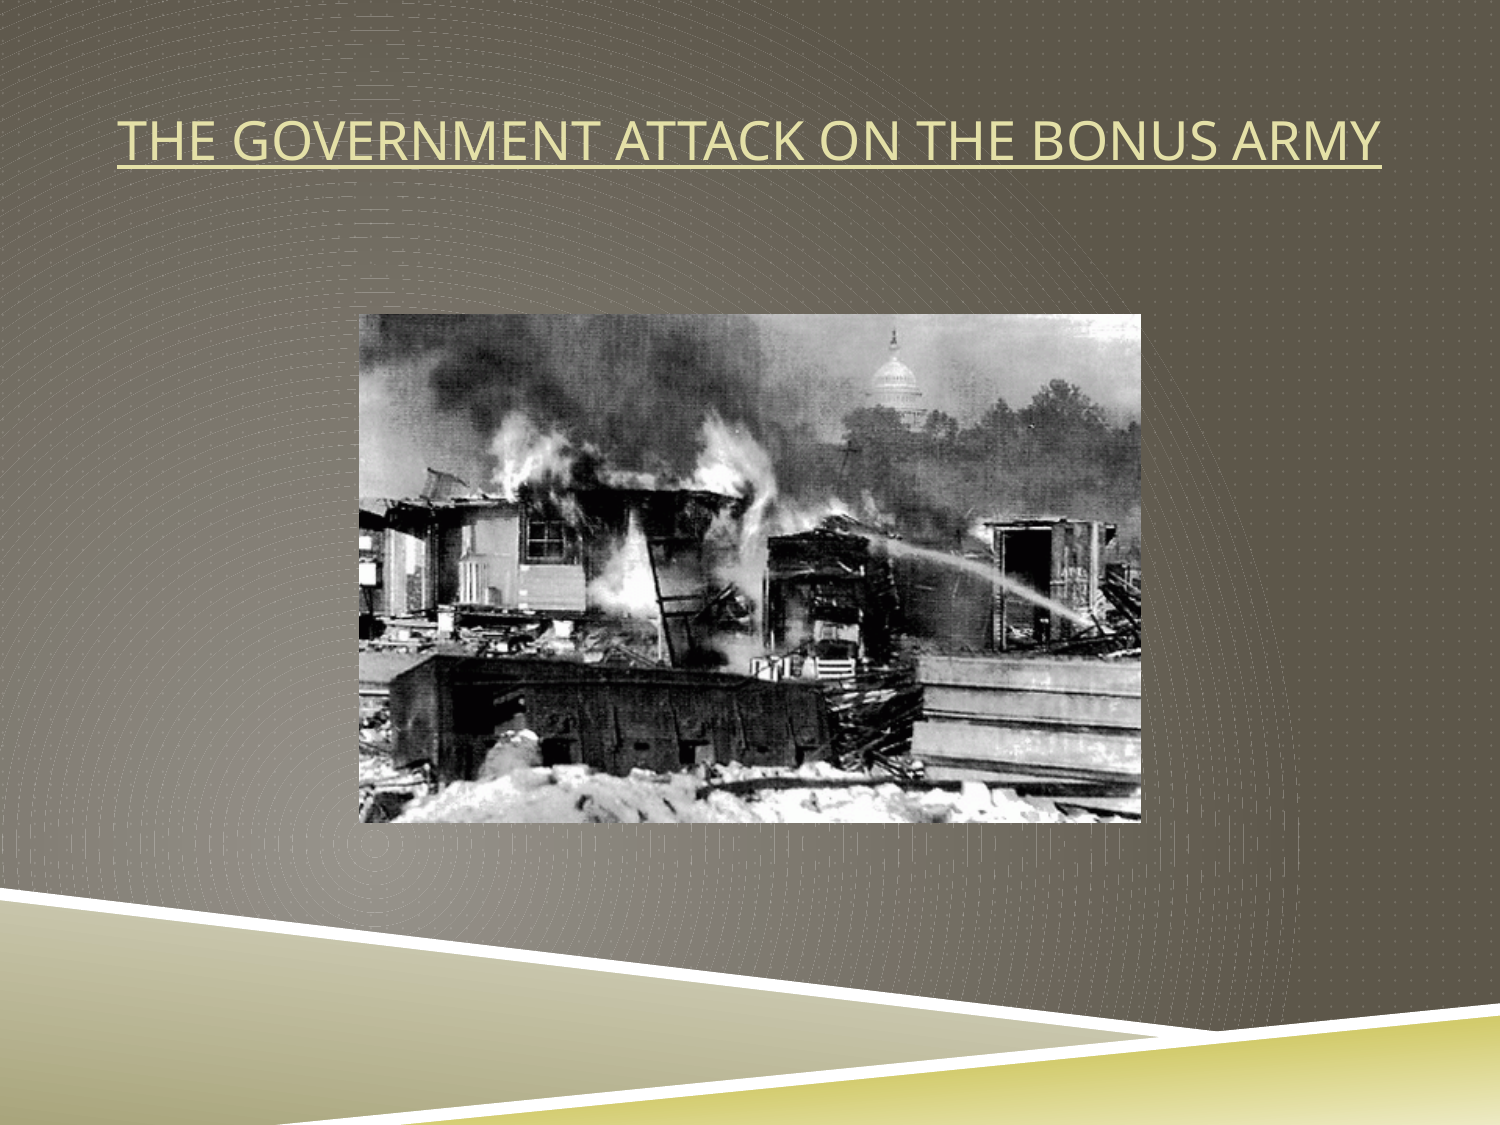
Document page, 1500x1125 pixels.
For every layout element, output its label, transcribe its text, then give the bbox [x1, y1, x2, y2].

title The Government attack on the Bonus Army [112, 45, 1388, 233]
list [359, 314, 1141, 823]
